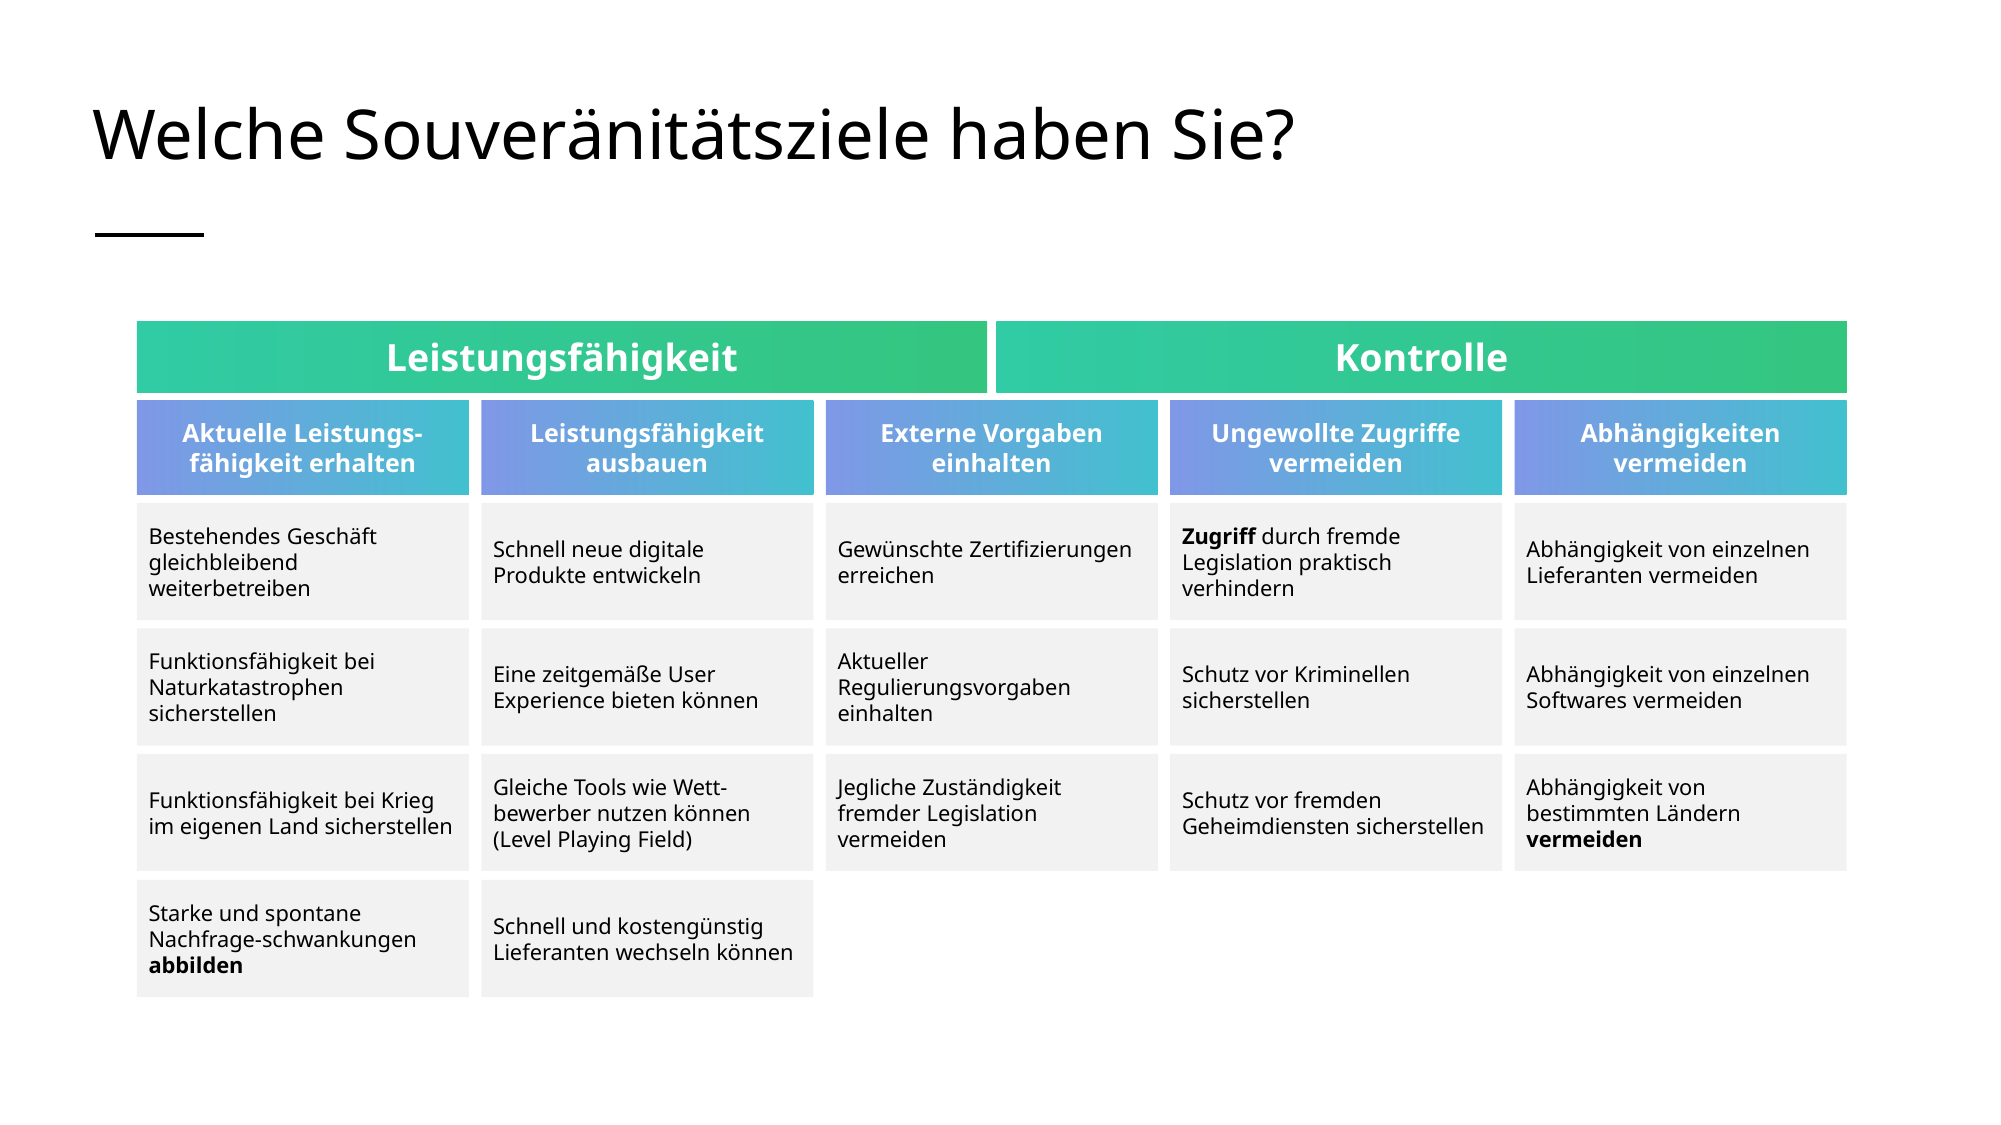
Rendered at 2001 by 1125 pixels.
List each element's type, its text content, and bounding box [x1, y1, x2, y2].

title Welche Souveränitätsziele haben Sie? [77, 67, 1803, 197]
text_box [136, 321, 1847, 998]
